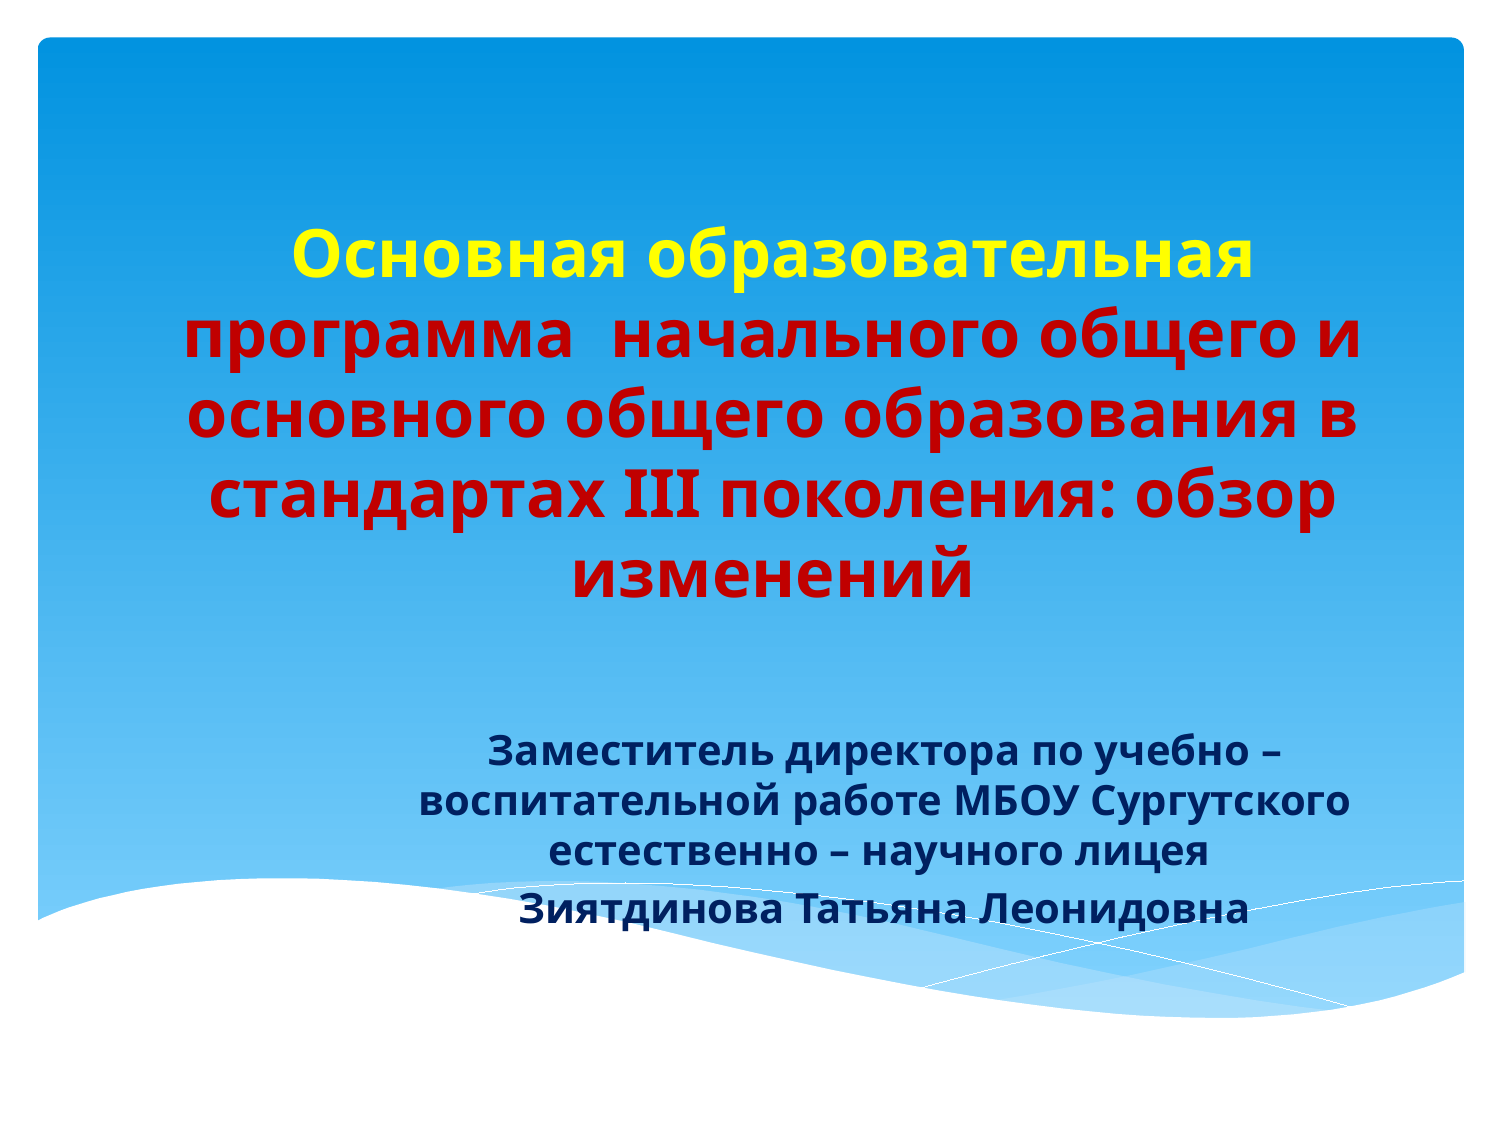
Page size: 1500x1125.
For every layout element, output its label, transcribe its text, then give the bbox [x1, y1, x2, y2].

subtitle Заместитель директора по учебно – воспитательной работе МБОУ Сургутского естественно – научного лицея Зиятдинова Татьяна Леонидовна [312, 716, 1458, 958]
title Основная образовательная программа начального общего и основного общего образования в стандартах III поколения: обзор изменений [135, 326, 1411, 619]
